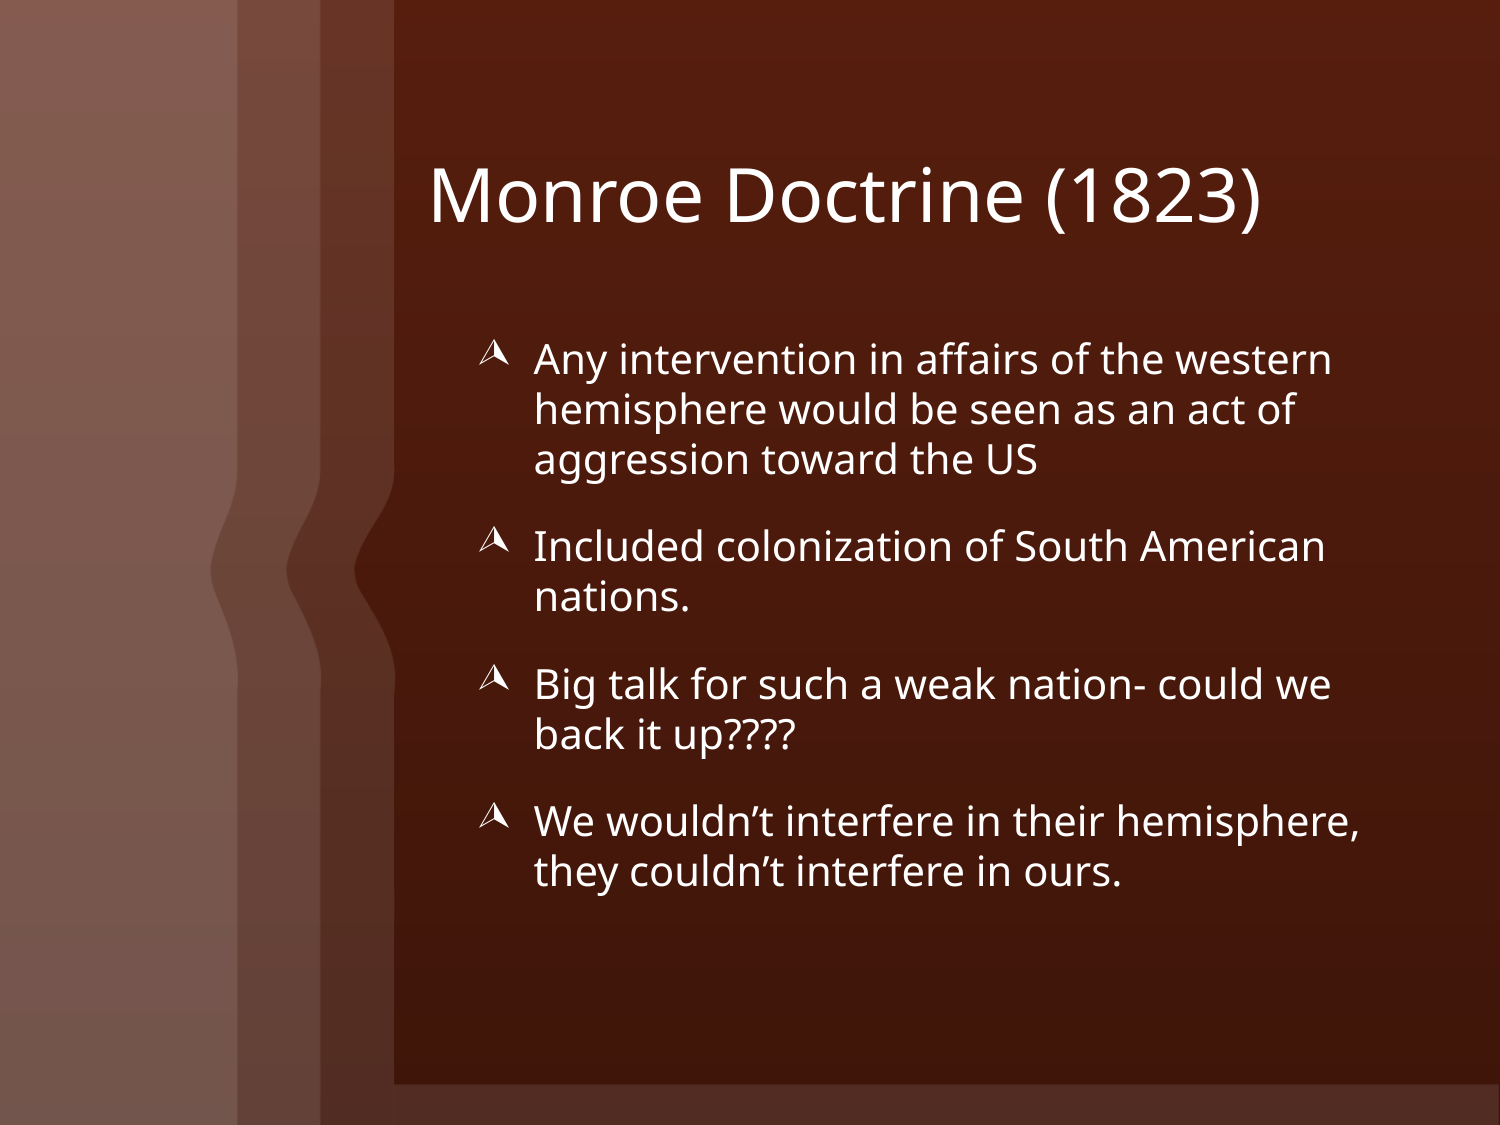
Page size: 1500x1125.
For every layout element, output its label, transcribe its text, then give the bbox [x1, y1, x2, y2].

title Monroe Doctrine (1823) [412, 57, 1425, 246]
list Any intervention in affairs of the western hemisphere would be seen as an act of aggression toward the US Included colonization of South American nations. Big talk for such a weak nation- could we back it up???? We wouldn’t interfere in their hemisphere, they couldn’t interfere in ours. [462, 324, 1425, 1000]
picture [0, 0, 1500, 1125]
